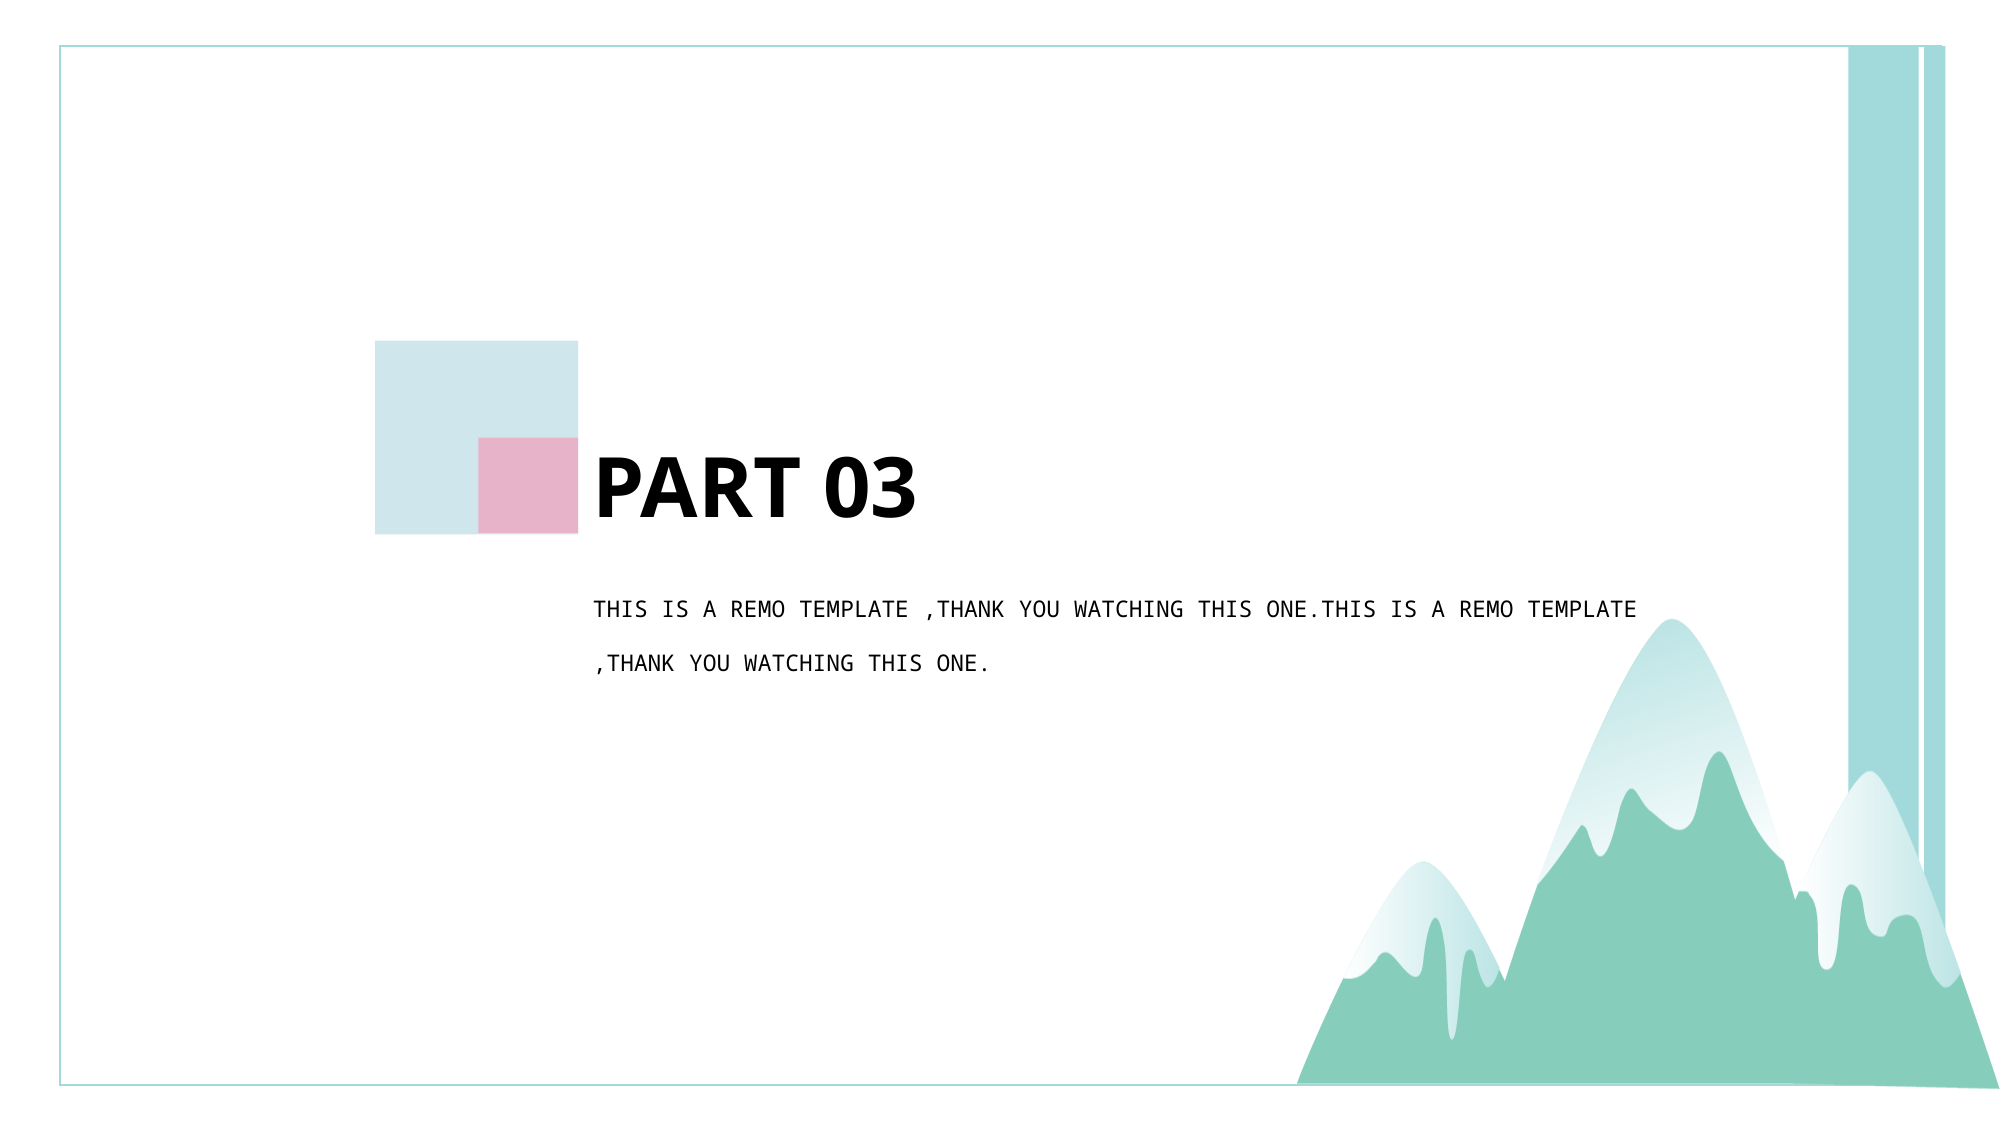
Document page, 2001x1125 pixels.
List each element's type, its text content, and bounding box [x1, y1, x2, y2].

text_box [374, 340, 579, 535]
text_box [477, 437, 579, 534]
text_box [59, 45, 1942, 1086]
text_box THIS IS A REMO TEMPLATE ,THANK YOU WATCHING THIS ONE.THIS IS A REMO TEMPLATE ,THANK YOU WATCHING THIS ONE. [578, 559, 1665, 754]
text_box [1942, 45, 1946, 565]
picture [1146, 565, 2000, 1125]
text_box PART 03 [578, 427, 1148, 542]
